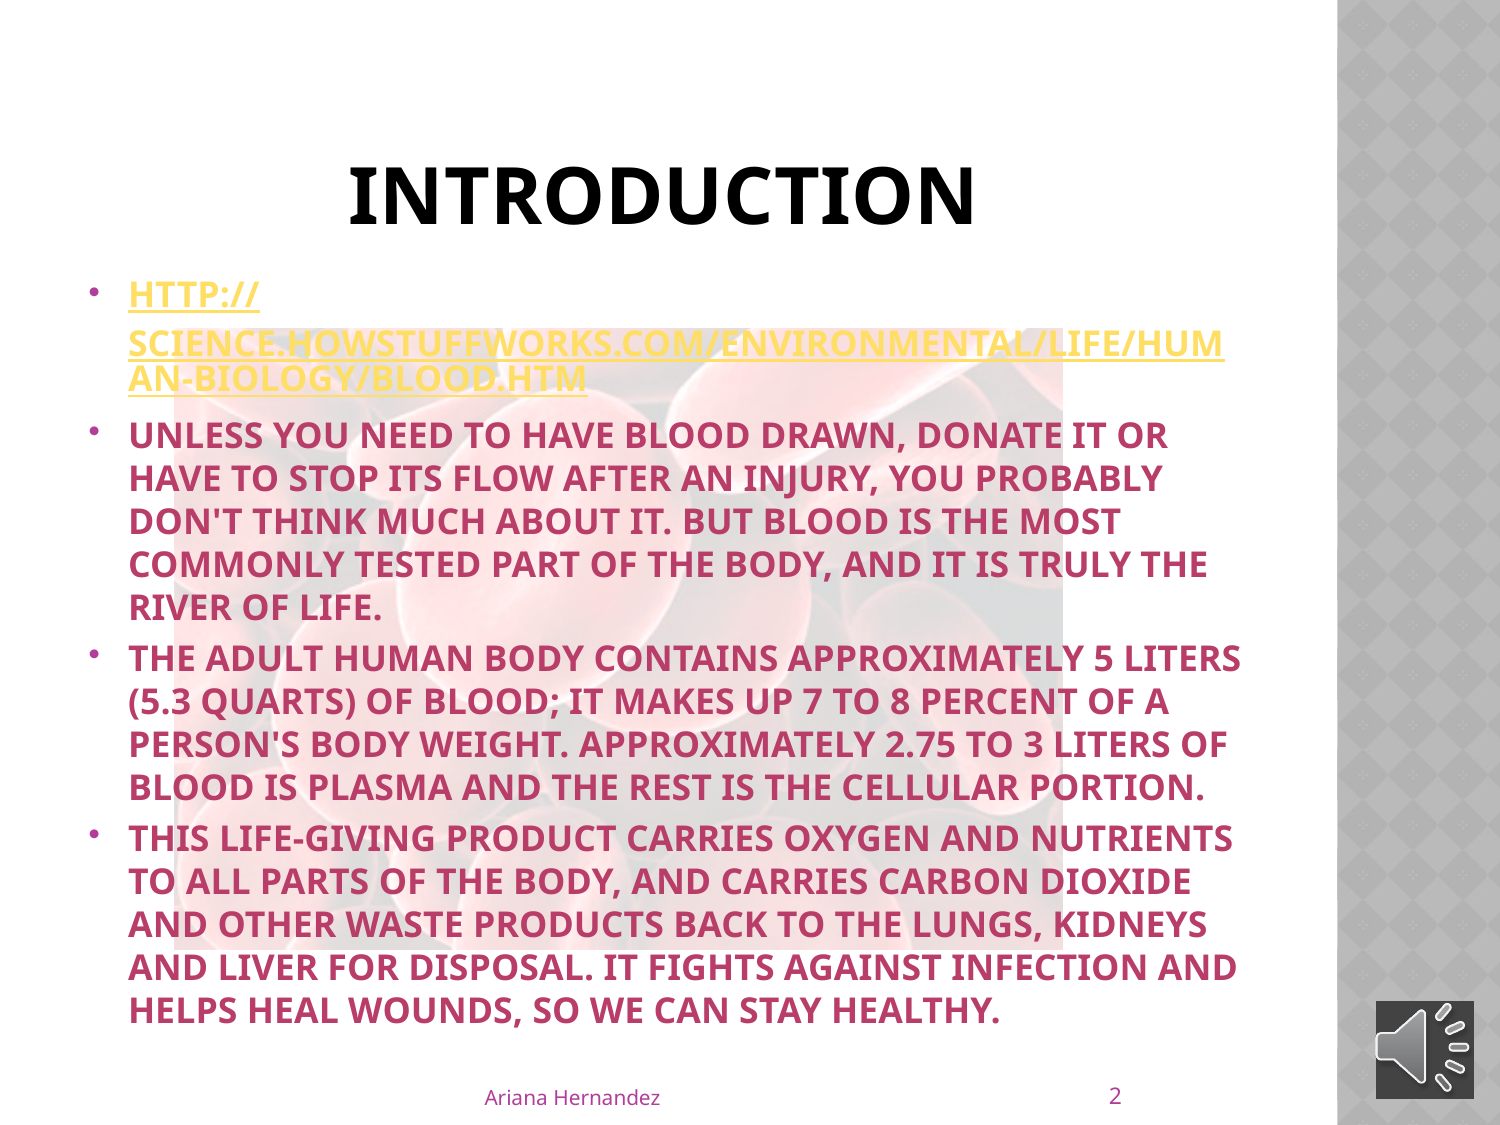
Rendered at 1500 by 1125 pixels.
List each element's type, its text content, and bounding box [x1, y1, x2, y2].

title introduction [75, 52, 1263, 240]
picture [174, 327, 1063, 951]
footer Ariana Hernandez [75, 1075, 675, 1114]
list http://science.howstuffworks.com/environmental/life/human-biology/blood.htm Unless you need to have blood drawn, donate it or have to stop its flow after an injury, you probably don't think much about it. But blood is the most commonly tested part of the body, and it is truly the river of life. The adult human body contains approximately 5 liters (5.3 quarts) of blood; it makes up 7 to 8 percent of a person's body weight. Approximately 2.75 to 3 liters of blood is plasma and the rest is the cellular portion. This life-giving product carries oxygen and nutrients to all parts of the body, and carries carbon dioxide and other waste products back to the lungs, kidneys and liver for disposal. It fights against infection and helps heal wounds, so we can stay healthy. [75, 264, 1263, 1059]
slide_number 2 [1025, 1075, 1122, 1113]
picture [1374, 999, 1476, 1101]
